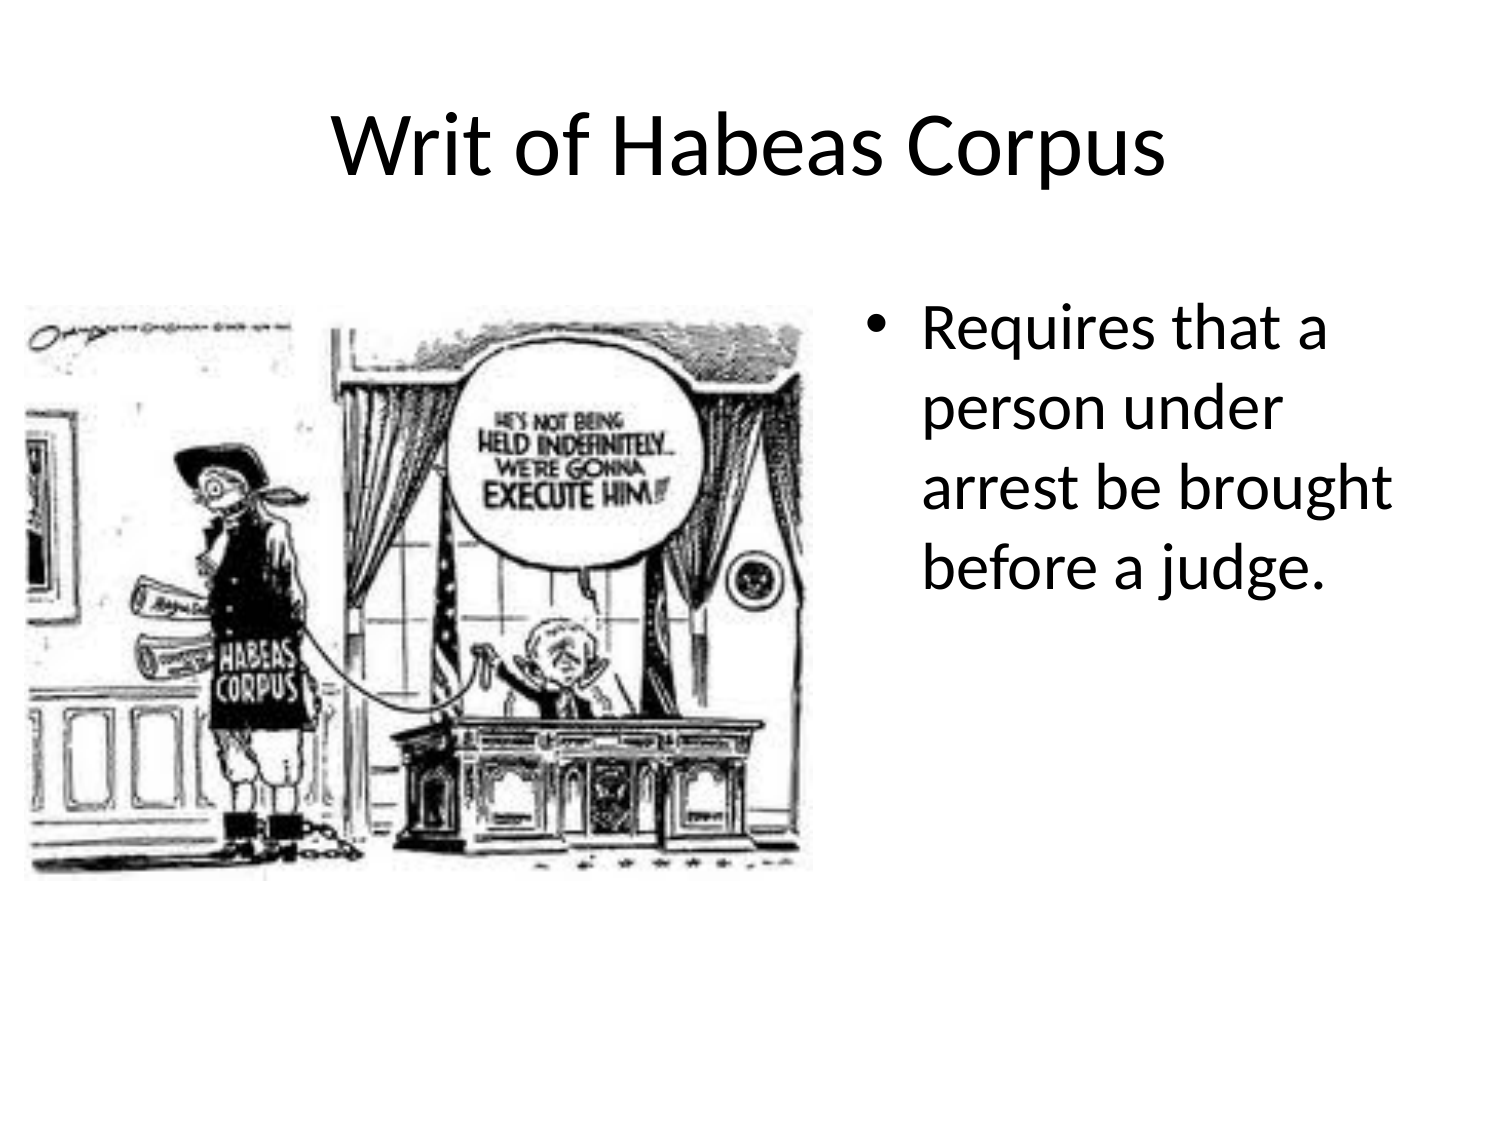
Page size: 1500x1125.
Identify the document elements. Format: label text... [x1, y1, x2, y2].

list Requires that a person under arrest be brought before a judge. [849, 275, 1425, 1018]
picture [24, 305, 813, 882]
title Writ of Habeas Corpus [75, 45, 1425, 233]
